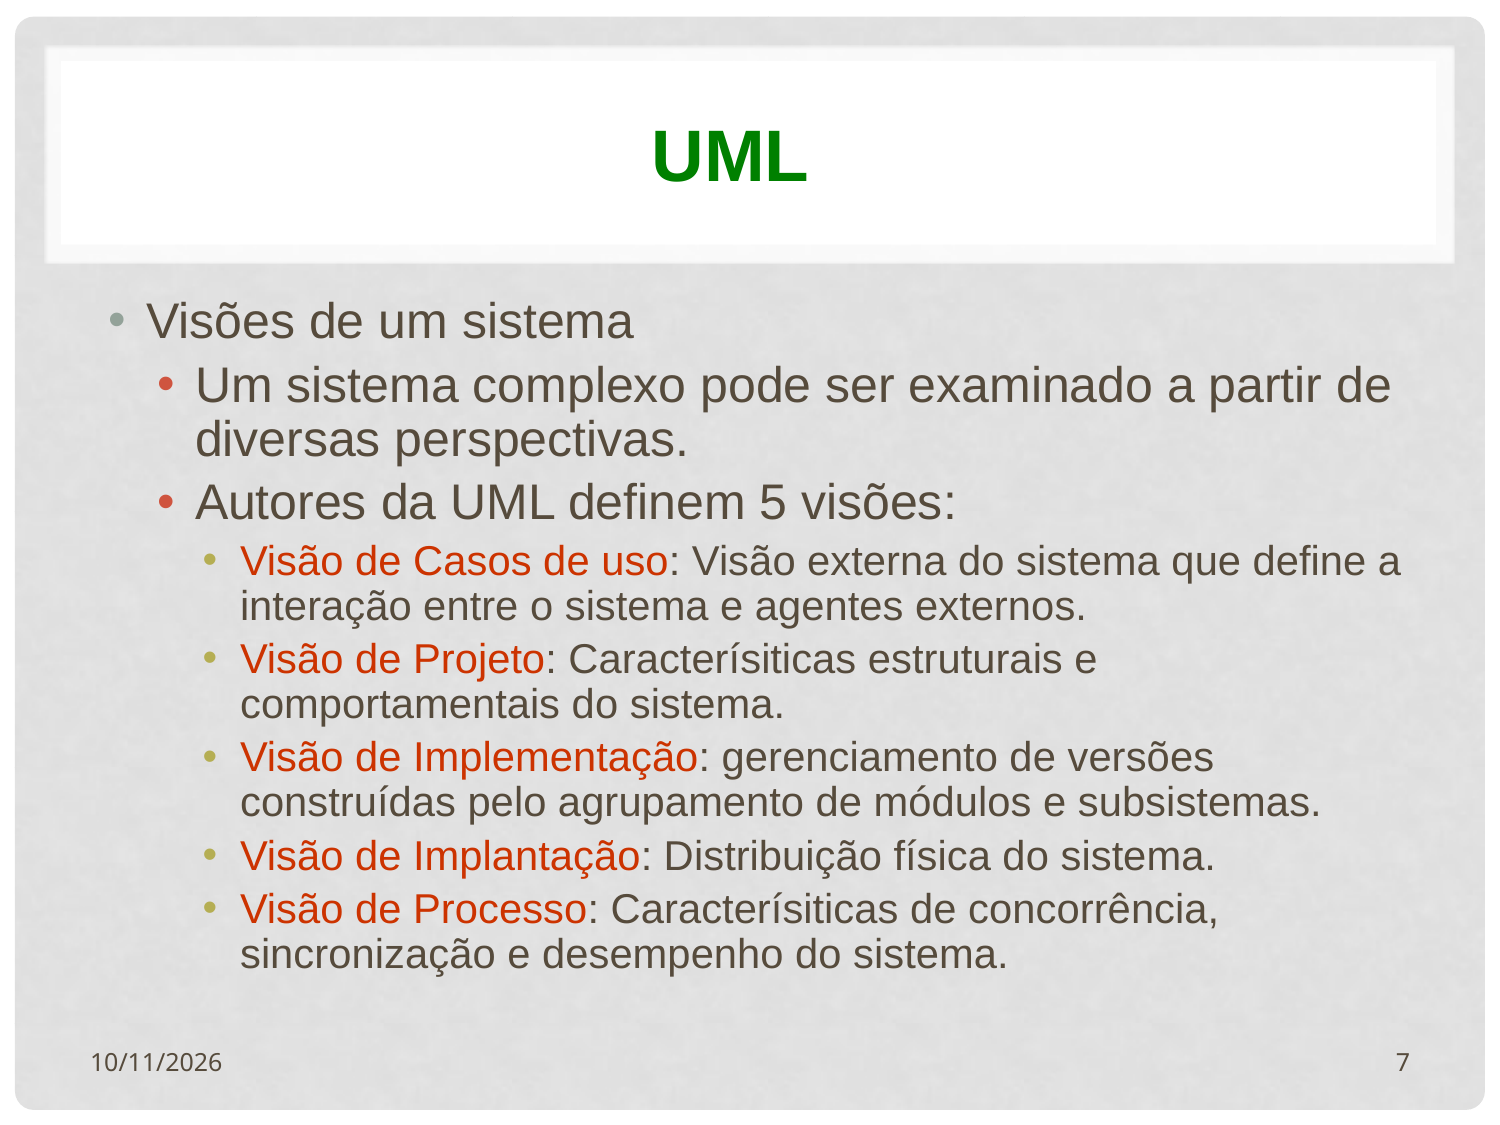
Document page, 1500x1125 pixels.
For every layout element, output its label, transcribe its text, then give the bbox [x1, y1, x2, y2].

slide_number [75, 1024, 425, 1103]
slide_number 7 [1074, 1024, 1425, 1103]
title UML [33, 58, 1428, 247]
list Visões de um sistema Um sistema complexo pode ser examinado a partir de diversas perspectivas. Autores da UML definem 5 visões: Visão de Casos de uso: Visão externa do sistema que define a interação entre o sistema e agentes externos. Visão de Projeto: Caracterísiticas estruturais e comportamentais do sistema. Visão de Implementação: gerenciamento de versões construídas pelo agrupamento de módulos e subsistemas. Visão de Implantação: Distribuição física do sistema. Visão de Processo: Caracterísiticas de concorrência, sincronização e desempenho do sistema. [75, 287, 1425, 1005]
